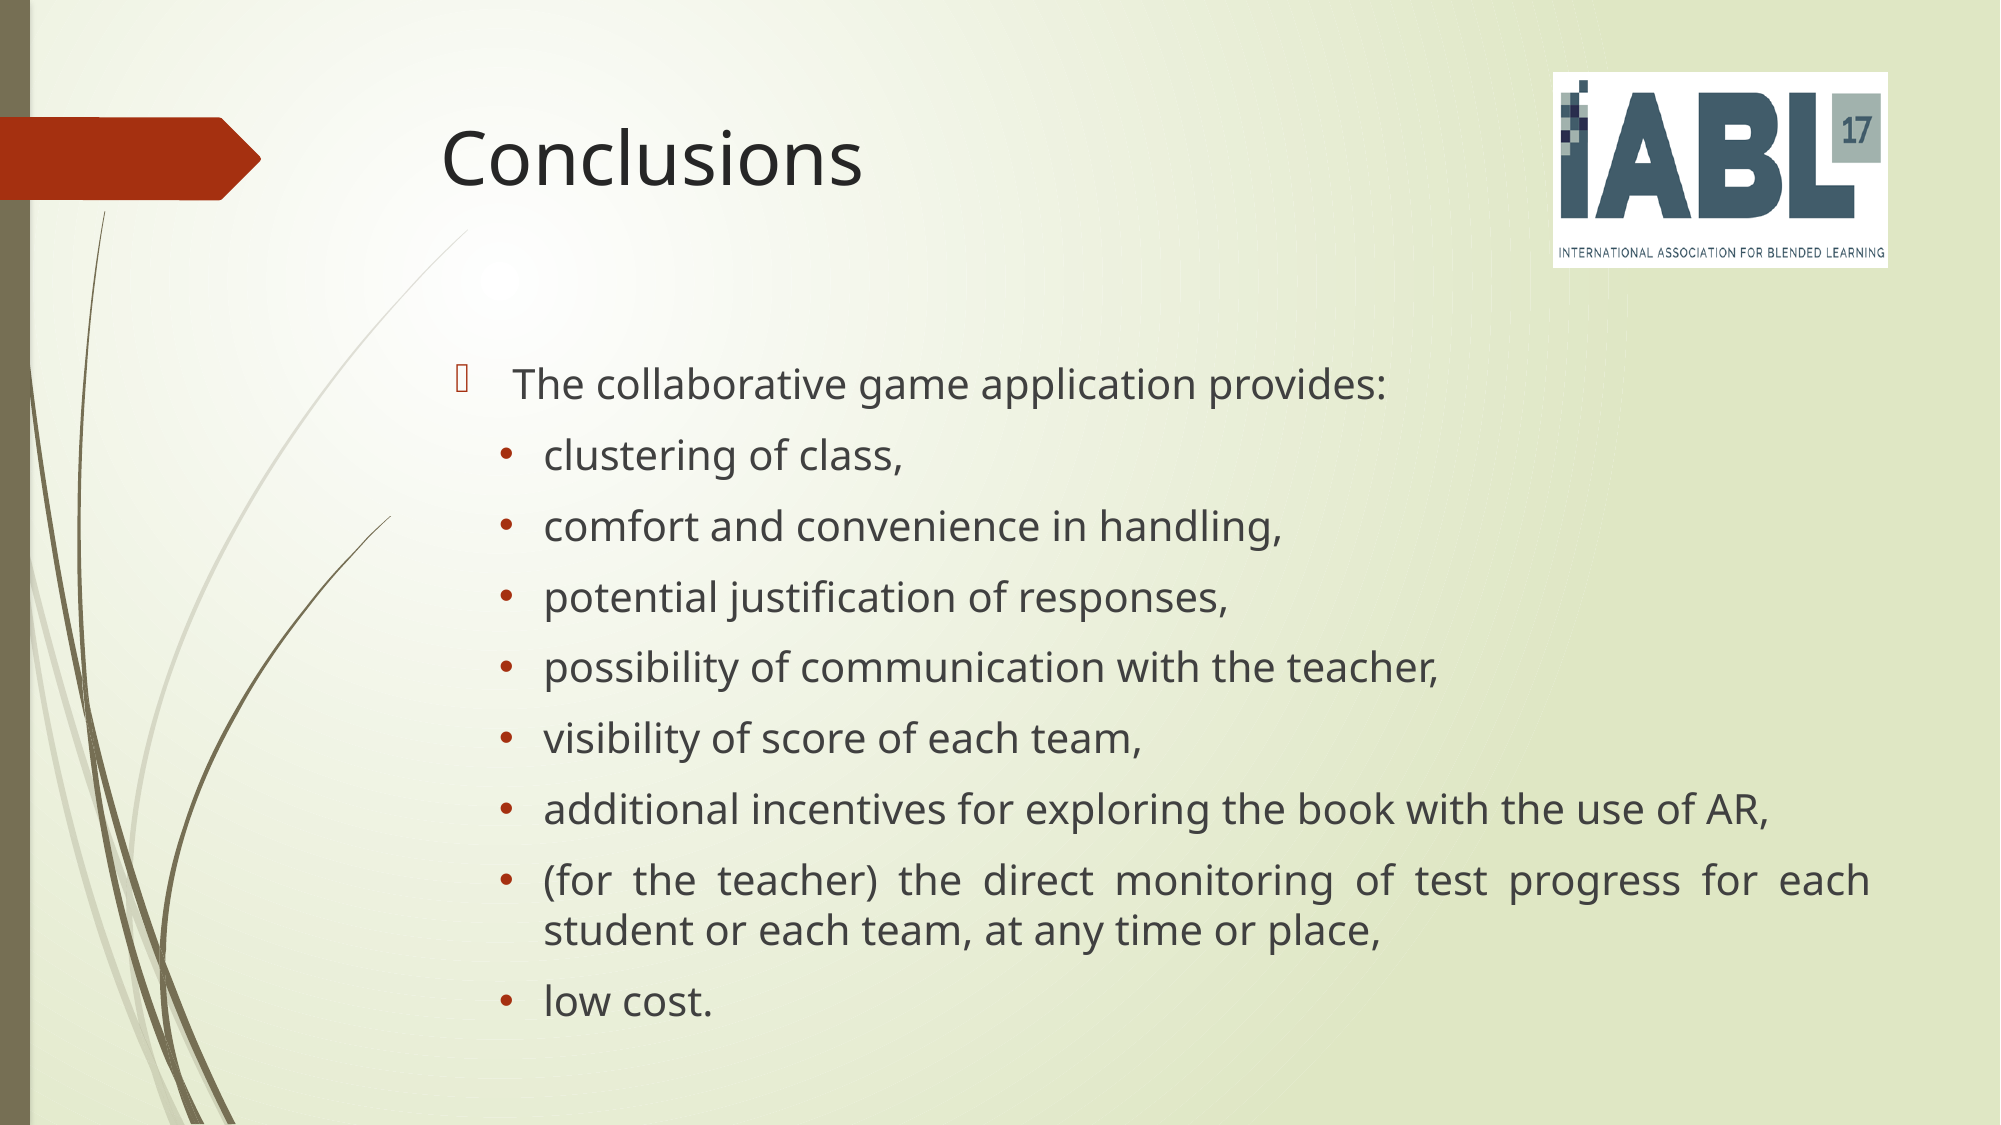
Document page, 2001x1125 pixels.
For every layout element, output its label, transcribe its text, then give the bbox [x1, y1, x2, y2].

list The collaborative game application provides: clustering of class, comfort and convenience in handling, potential justification of responses, possibility of communication with the teacher, visibility of score of each team, additional incentives for exploring the book with the use of AR, (for the teacher) the direct monitoring of test progress for each student or each team, at any time or place, low cost. [424, 350, 1887, 1094]
title Conclusions [425, 102, 1888, 313]
picture [1553, 72, 1888, 268]
